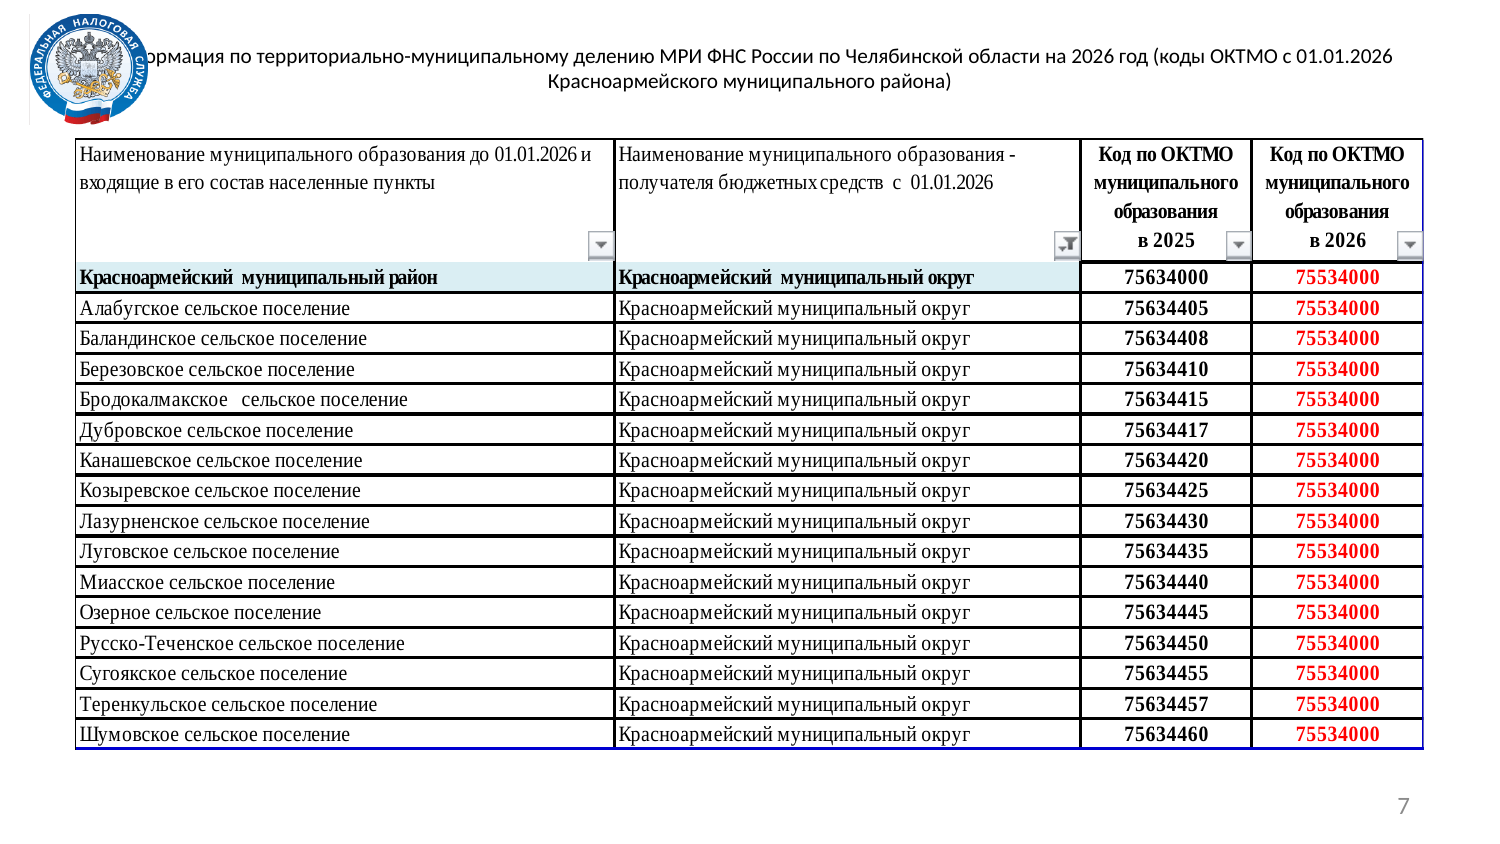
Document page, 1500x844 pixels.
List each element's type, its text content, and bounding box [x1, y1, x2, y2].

picture [29, 14, 148, 125]
slide_number 7 [1074, 782, 1425, 827]
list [74, 138, 1426, 752]
title Информация по территориально-муниципальному делению МРИ ФНС России по Челябинской области на 2026 год (коды ОКТМО с 01.01.2026 Красноармейского муниципального района) [151, 33, 1425, 127]
